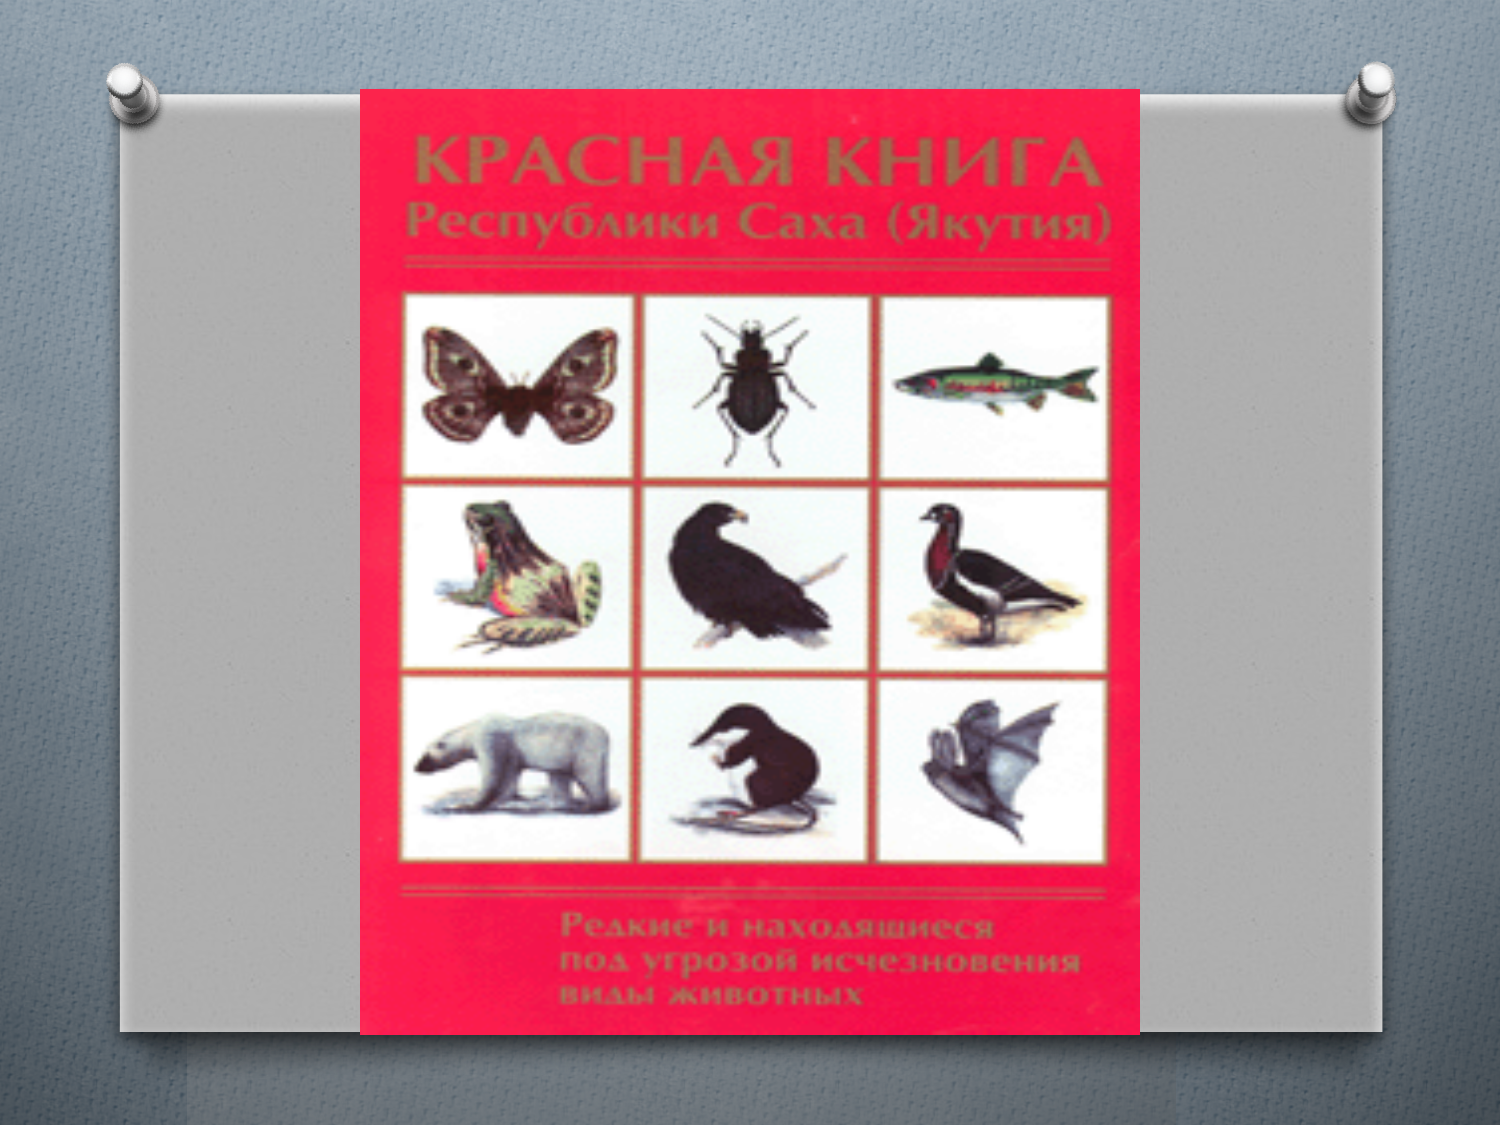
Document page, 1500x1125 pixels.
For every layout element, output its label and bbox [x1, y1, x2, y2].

picture [1317, 35, 1439, 156]
picture [75, 29, 198, 153]
picture [359, 89, 1140, 1036]
